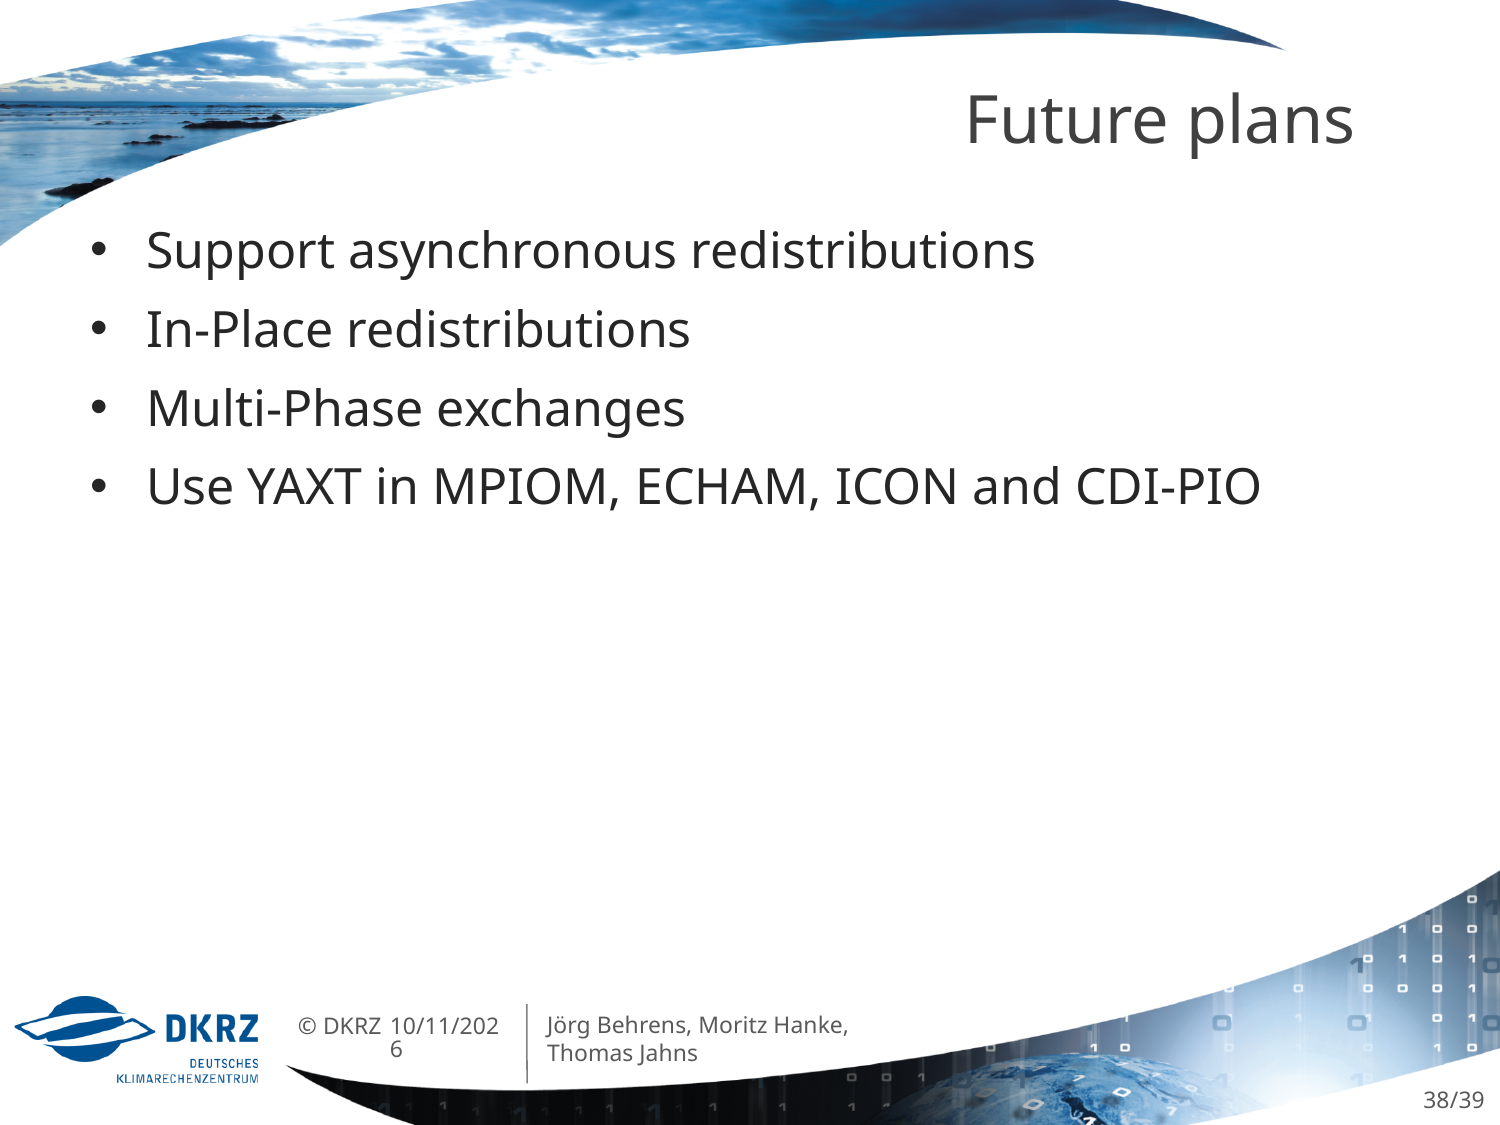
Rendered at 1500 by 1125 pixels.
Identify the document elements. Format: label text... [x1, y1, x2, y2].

footer Jörg Behrens, Moritz Hanke, Thomas Jahns [532, 1003, 884, 1082]
slide_number 38 [1333, 1078, 1465, 1125]
list Support asynchronous redistributions In-Place redistributions Multi-Phase exchanges Use YAXT in MPIOM, ECHAM, ICON and CDI-PIO [74, 210, 1426, 985]
title Future plans [480, 70, 1372, 165]
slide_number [375, 1004, 528, 1052]
picture [285, 867, 1500, 1125]
picture [0, 0, 1288, 246]
picture [14, 996, 258, 1083]
